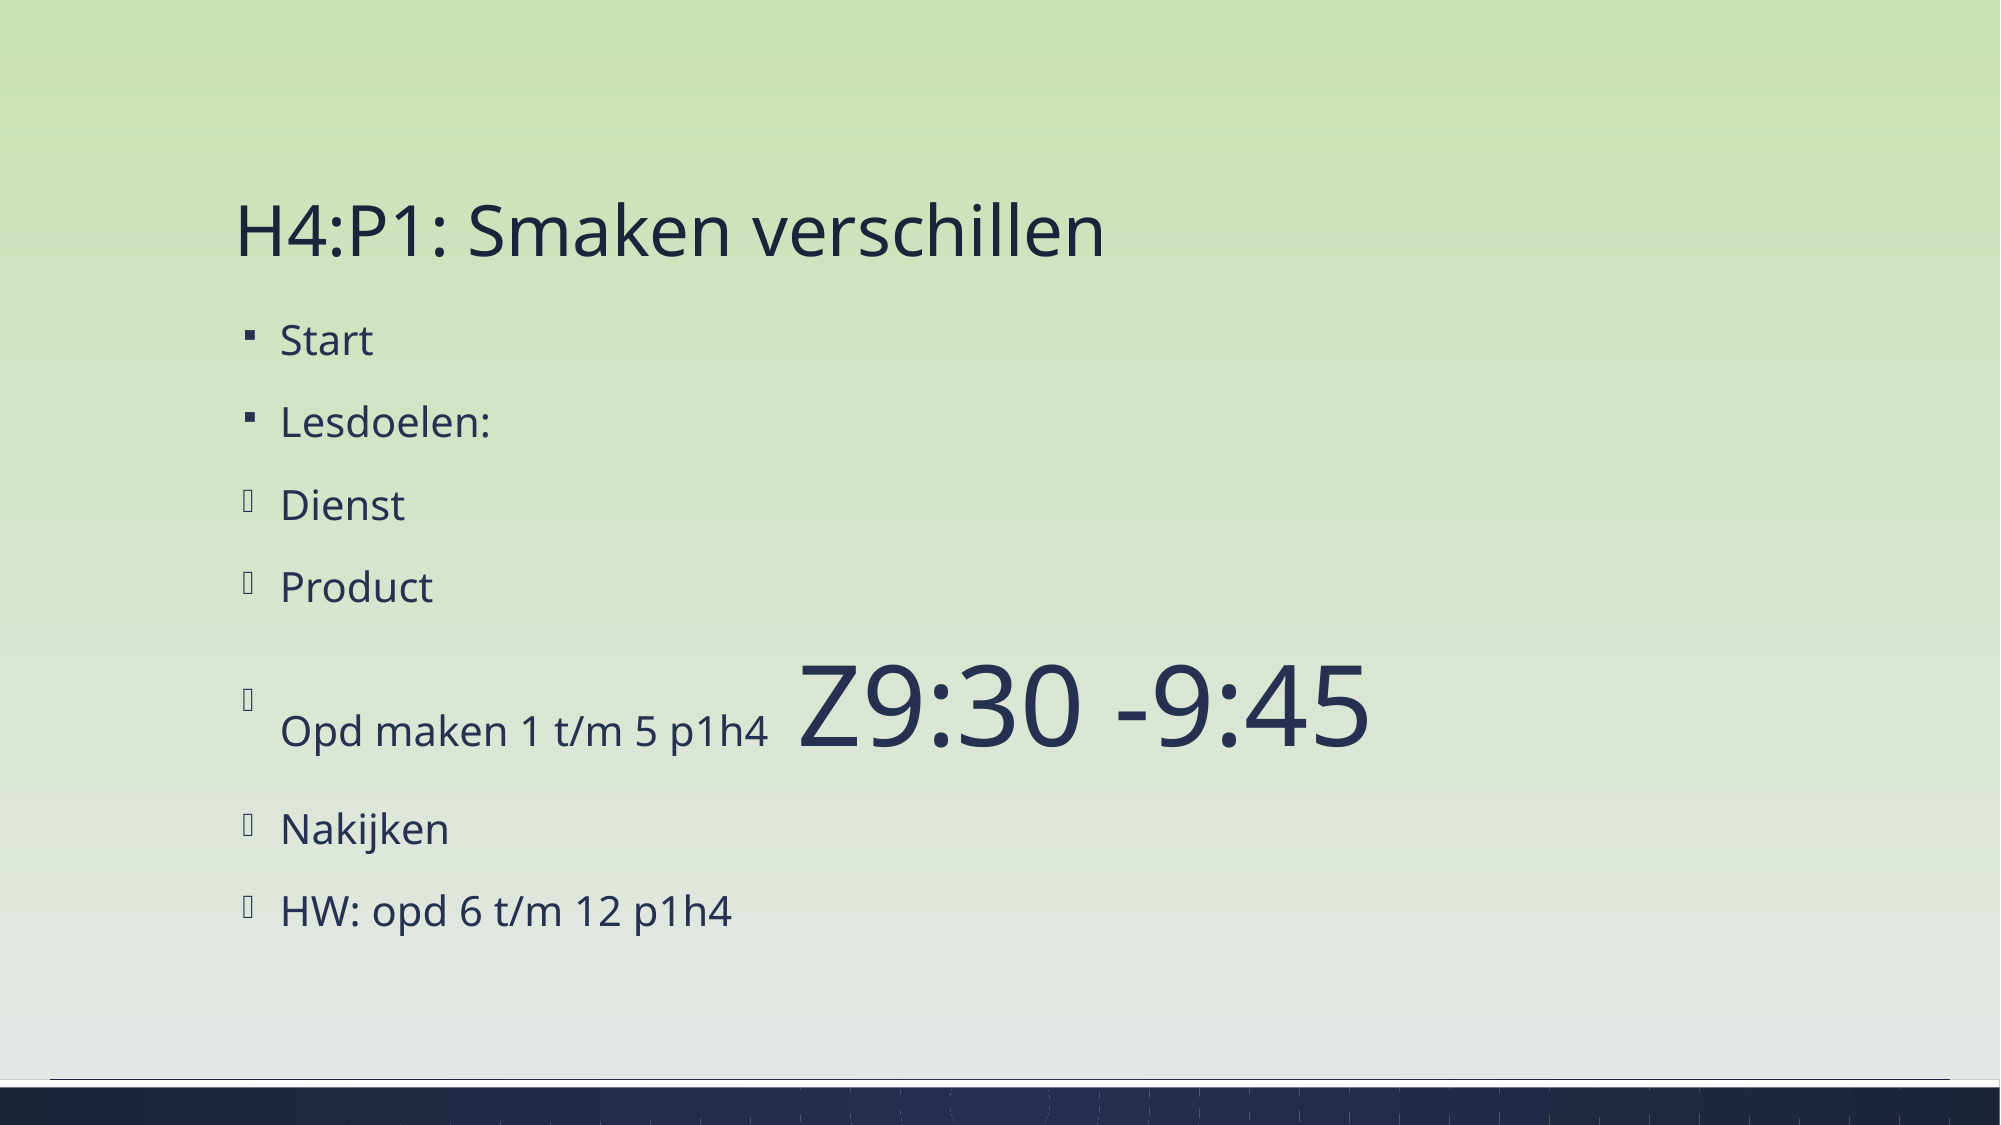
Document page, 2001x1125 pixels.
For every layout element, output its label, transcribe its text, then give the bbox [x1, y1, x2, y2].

list Start Lesdoelen: Dienst Product Opd maken 1 t/m 5 p1h4 Z9:30 -9:45 Nakijken HW: opd 6 t/m 12 p1h4 [219, 311, 1780, 990]
title H4:P1: Smaken verschillen [219, 76, 1780, 279]
